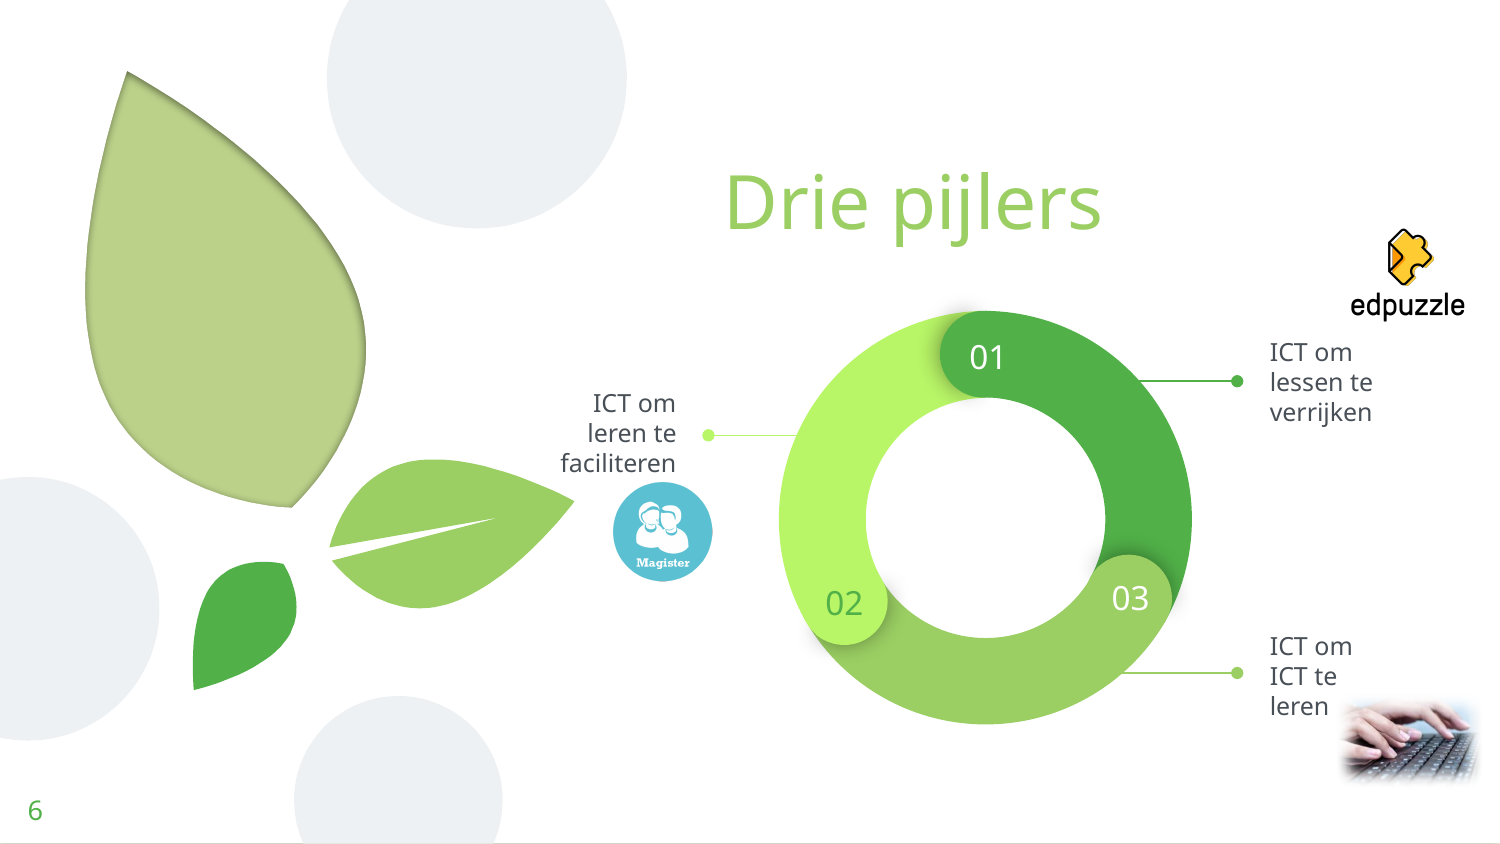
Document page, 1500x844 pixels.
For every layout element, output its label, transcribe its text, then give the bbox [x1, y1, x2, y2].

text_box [528, 335, 693, 530]
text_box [698, 234, 1272, 805]
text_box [1277, 284, 1410, 479]
picture [611, 480, 714, 583]
picture [1324, 193, 1495, 355]
title Drie pijlers [708, 146, 1425, 260]
slide_number 6 [12, 779, 103, 844]
picture [1335, 692, 1484, 789]
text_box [1277, 578, 1410, 773]
